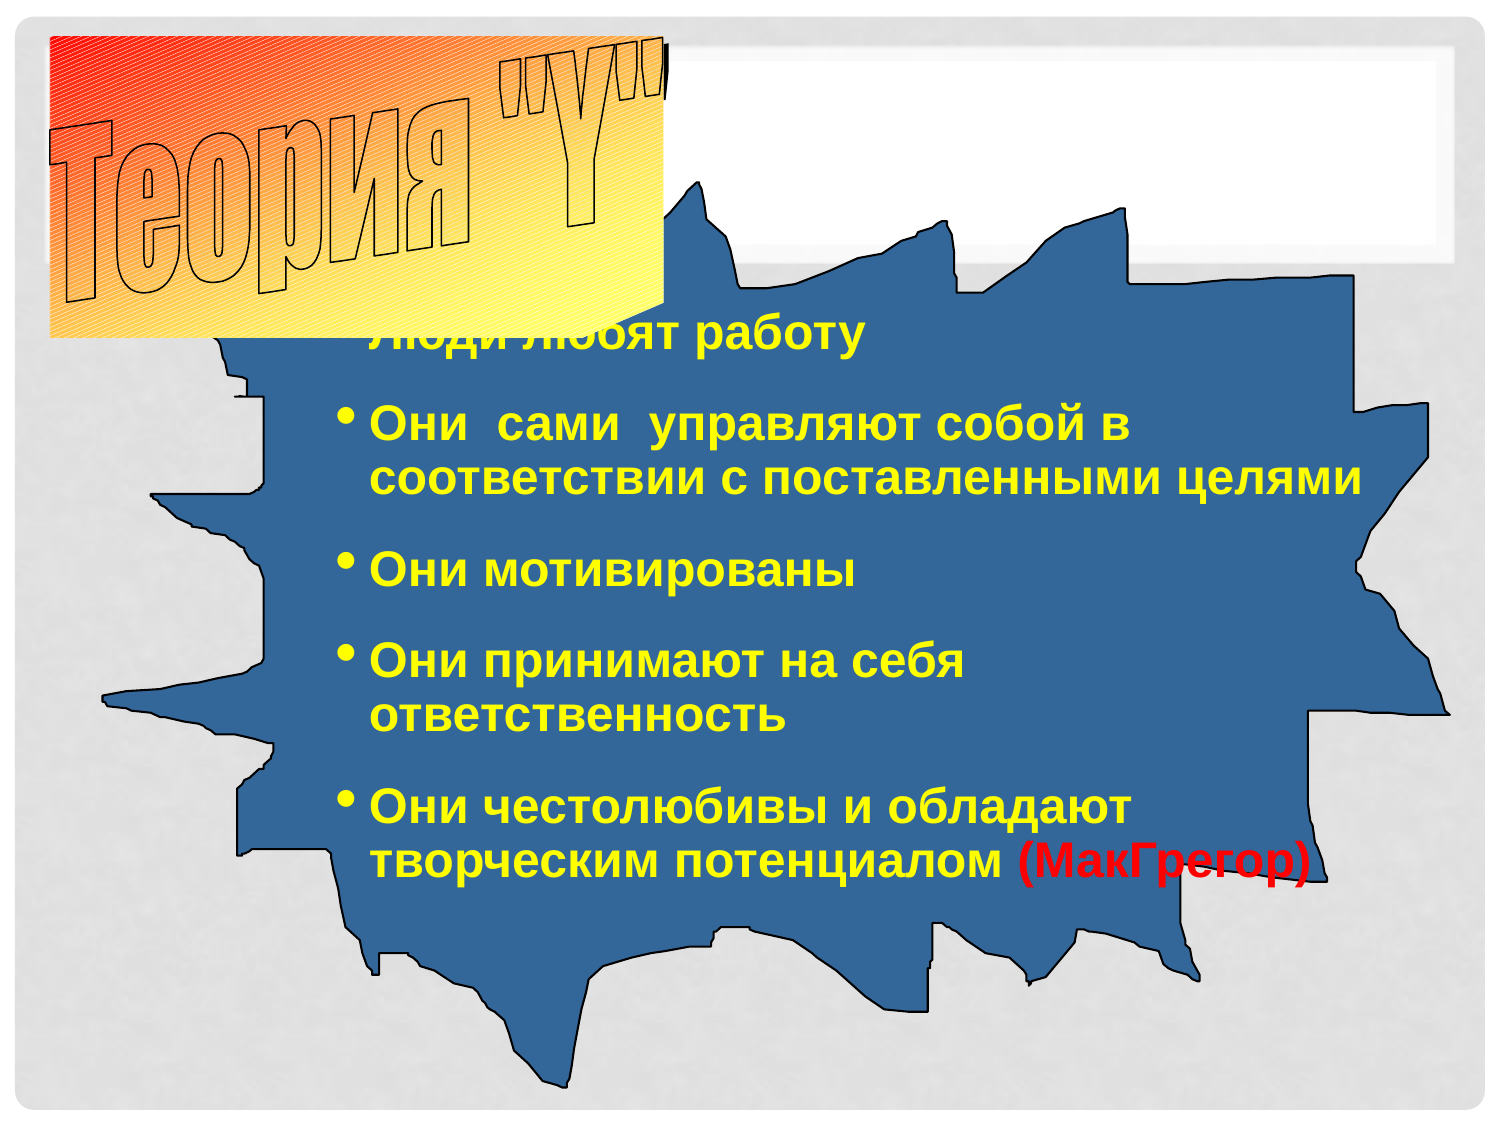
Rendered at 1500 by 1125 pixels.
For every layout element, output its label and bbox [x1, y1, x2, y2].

text_box [102, 182, 1451, 1089]
picture [48, 36, 676, 338]
